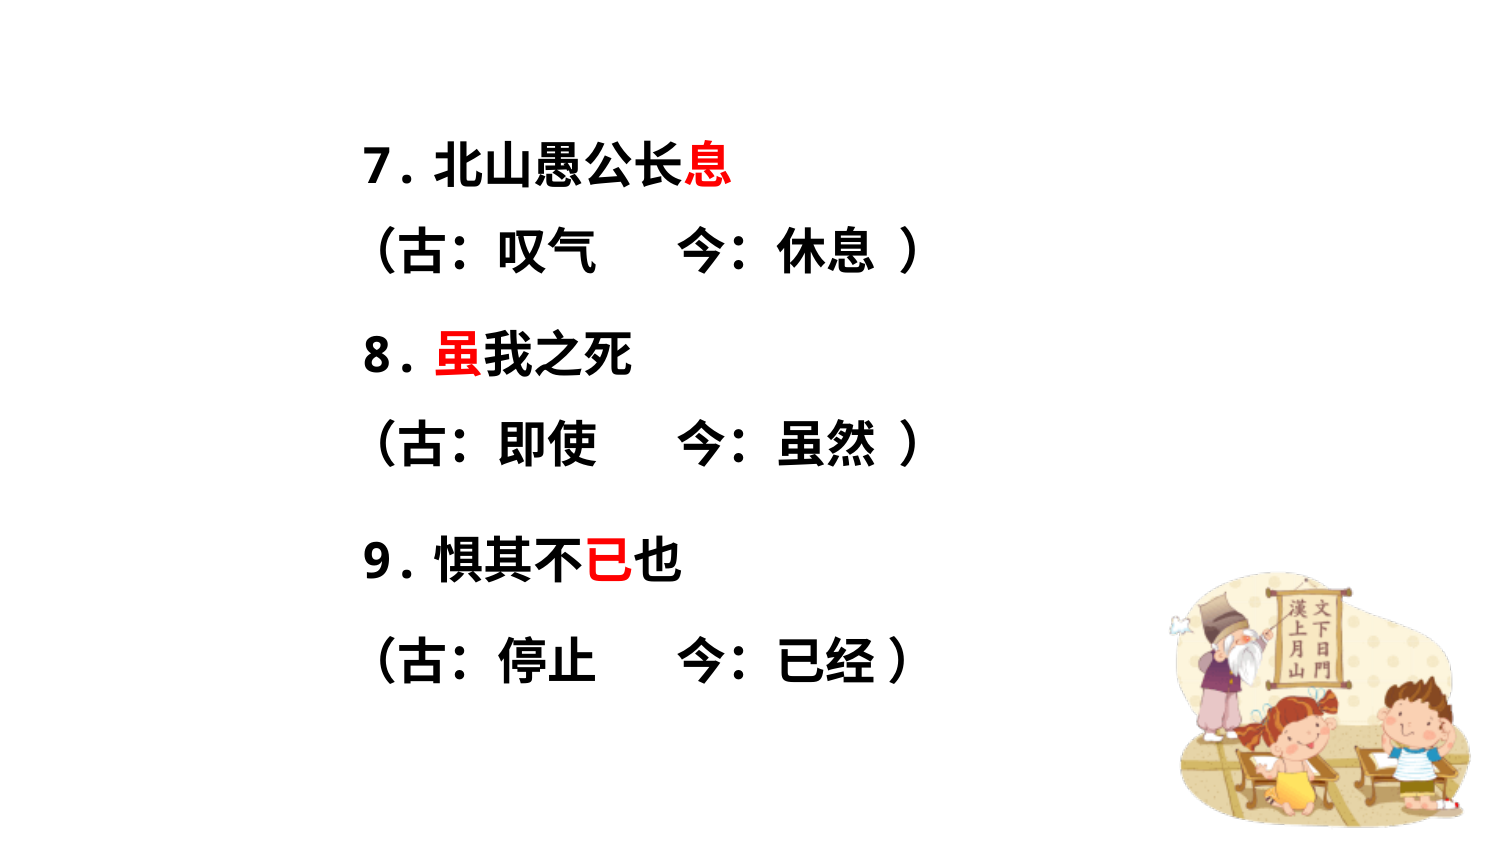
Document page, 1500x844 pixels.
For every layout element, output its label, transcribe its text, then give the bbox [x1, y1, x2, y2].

text_box 8.虽我之死 [347, 315, 1160, 390]
text_box 7.北山愚公长息 [347, 126, 1058, 202]
picture [1153, 559, 1482, 842]
text_box （古：即使 今：虽然 ） [332, 405, 1160, 480]
text_box 9.惧其不已也 [347, 521, 918, 596]
text_box （古：停止 今：已经 ） [332, 622, 1141, 697]
text_box （古：叹气 今：休息 ） [332, 211, 1160, 287]
